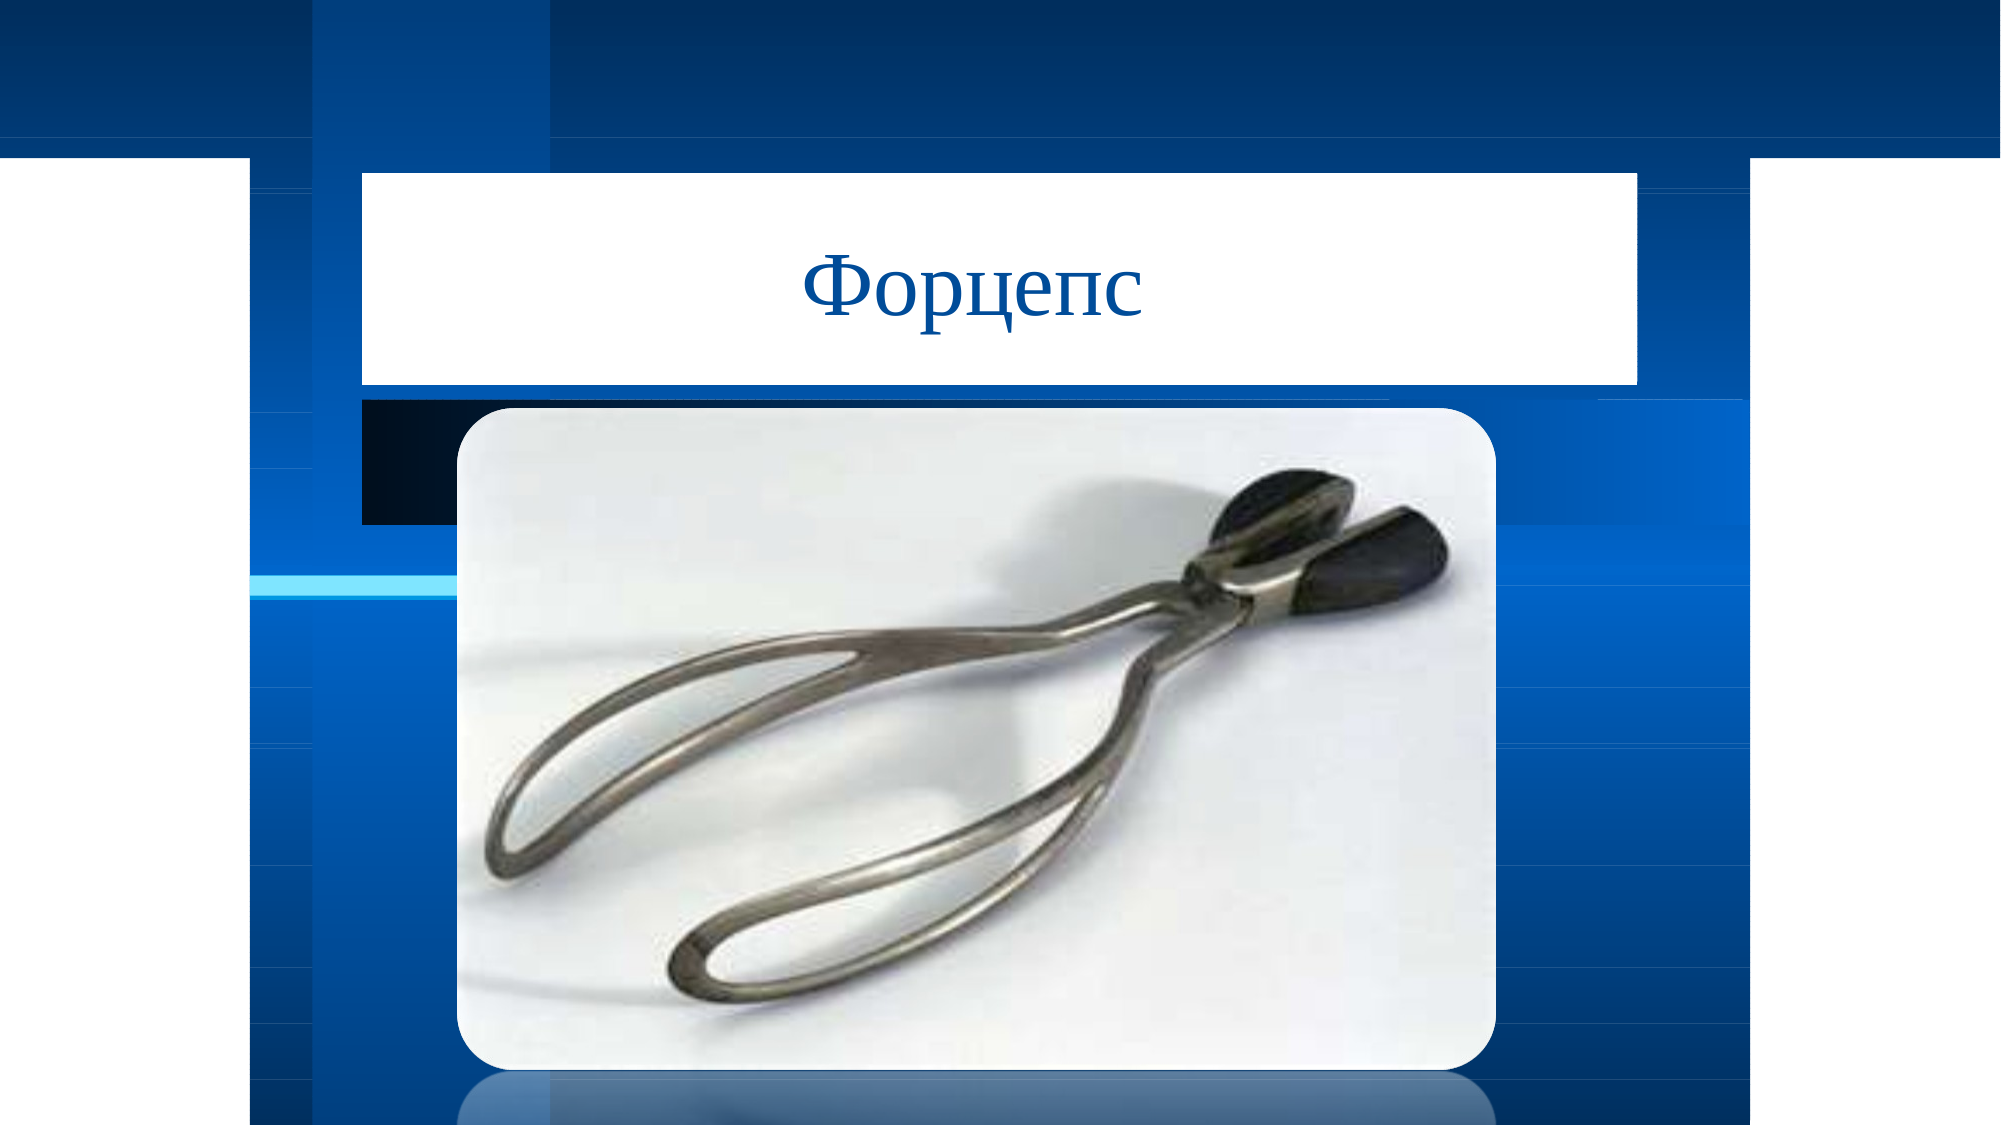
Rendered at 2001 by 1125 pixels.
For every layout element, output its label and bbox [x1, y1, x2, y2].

text_box [249, 595, 1751, 1125]
text_box [312, 0, 551, 576]
text_box [312, 599, 551, 1125]
text_box [362, 399, 1750, 526]
text_box [249, 0, 1751, 595]
